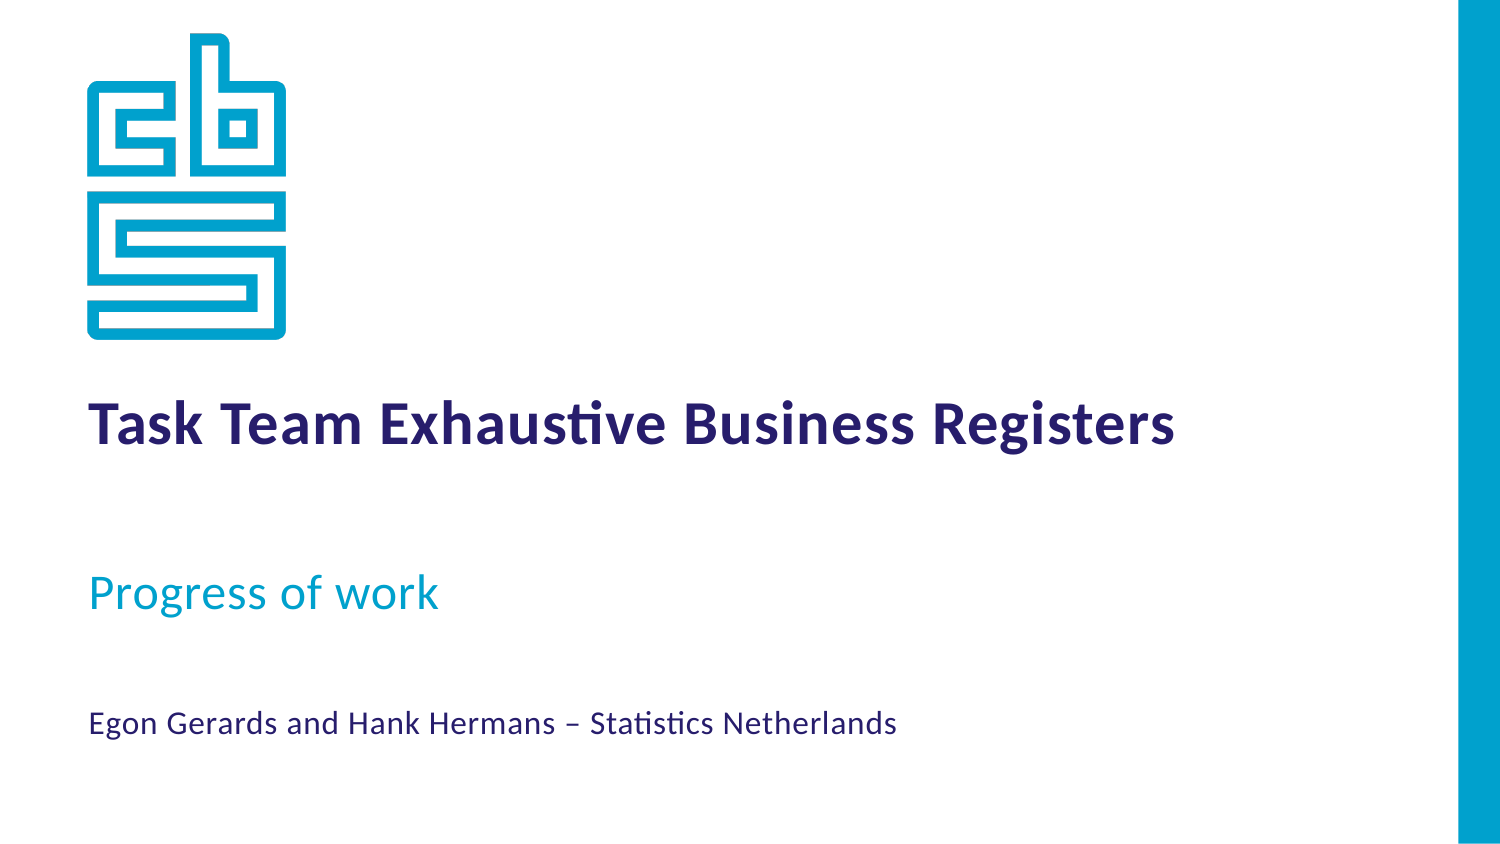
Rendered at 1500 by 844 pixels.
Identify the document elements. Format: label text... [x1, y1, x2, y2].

list Egon Gerards and Hank Hermans – Statistics Netherlands [88, 693, 1400, 741]
list Task Team Exhaustive Business Registers [88, 374, 1400, 543]
list Progress of work [88, 551, 1400, 682]
picture [58, 19, 307, 360]
